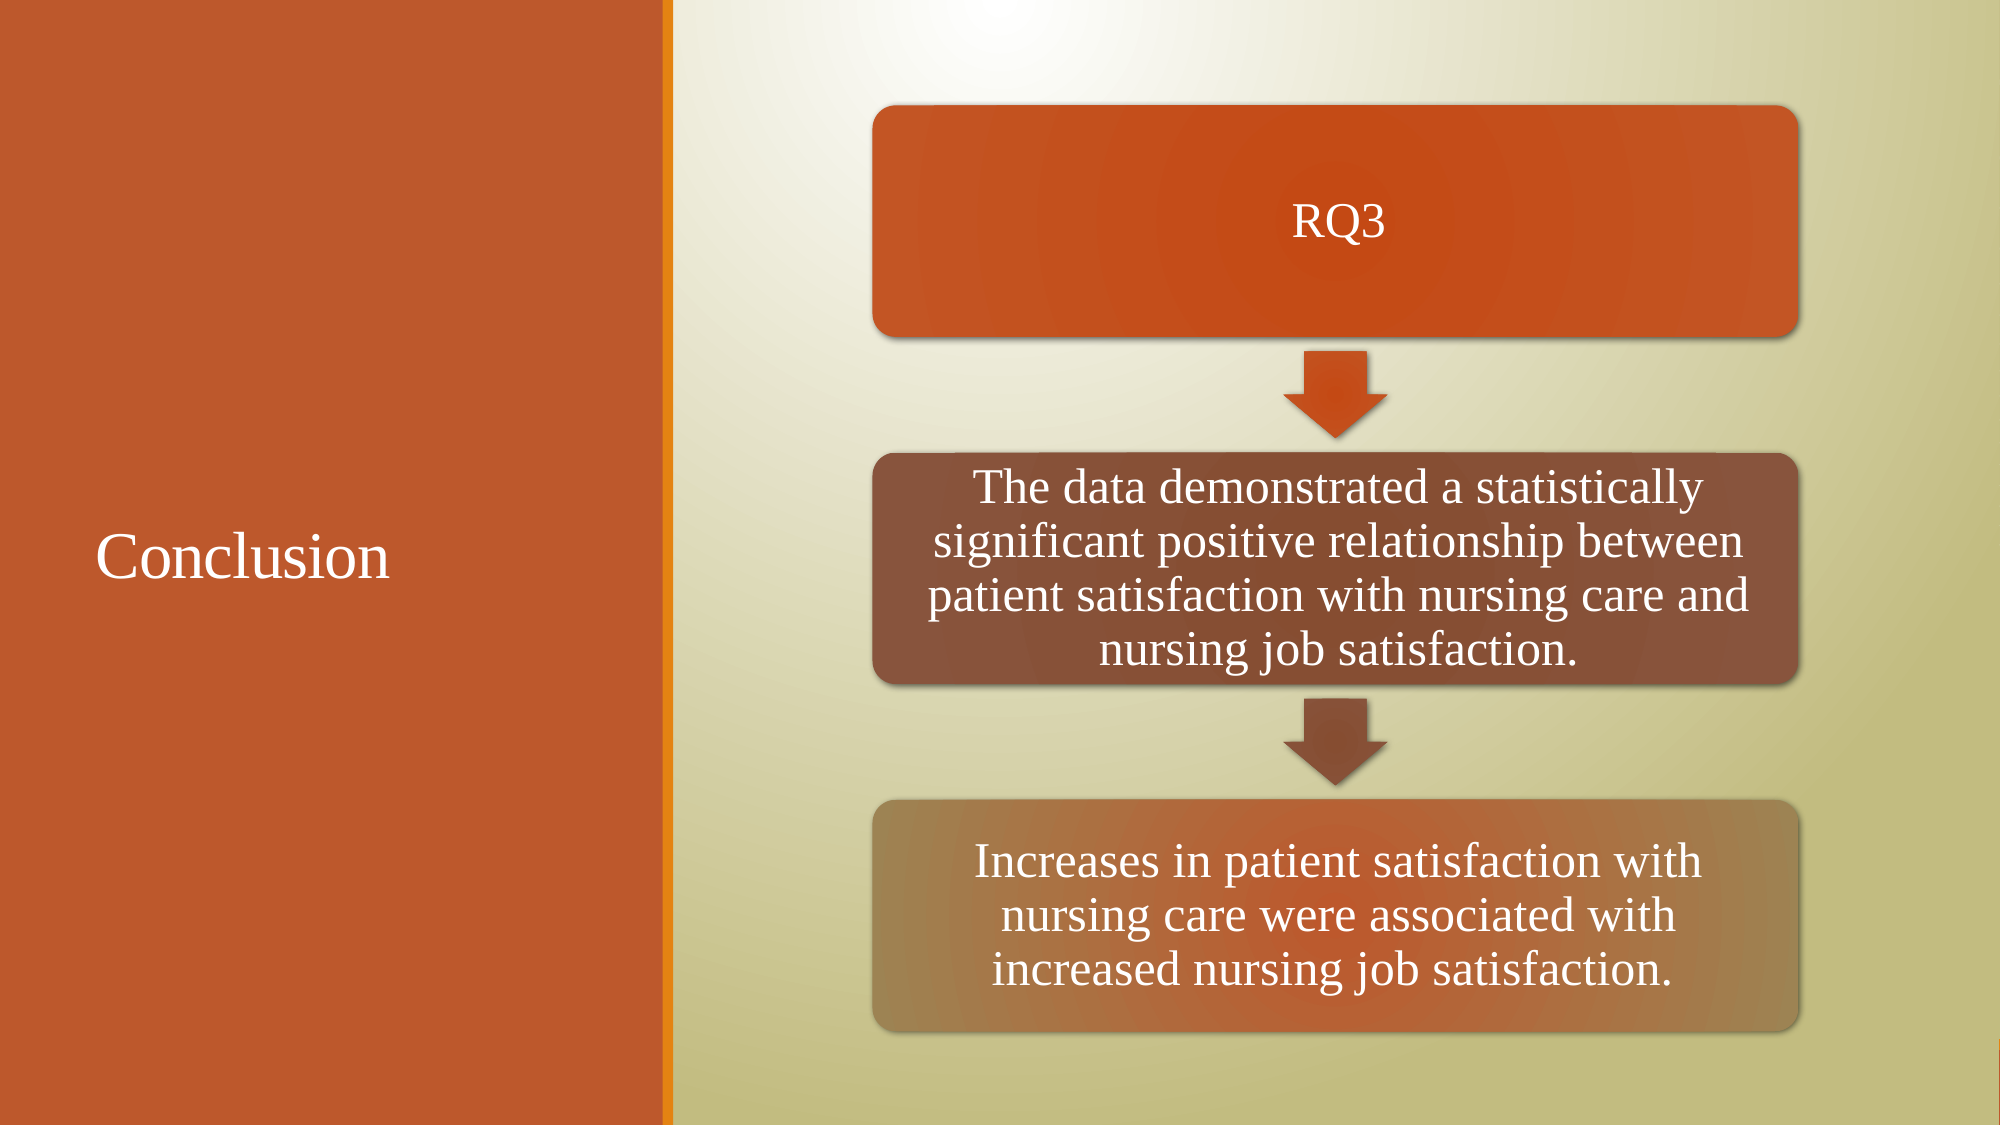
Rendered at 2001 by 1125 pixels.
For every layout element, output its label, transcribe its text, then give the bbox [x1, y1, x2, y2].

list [777, 104, 1894, 1033]
title Conclusion [80, 84, 587, 1032]
text_box [0, 0, 661, 1125]
text_box [661, 0, 674, 1125]
text_box [674, 0, 2000, 1125]
